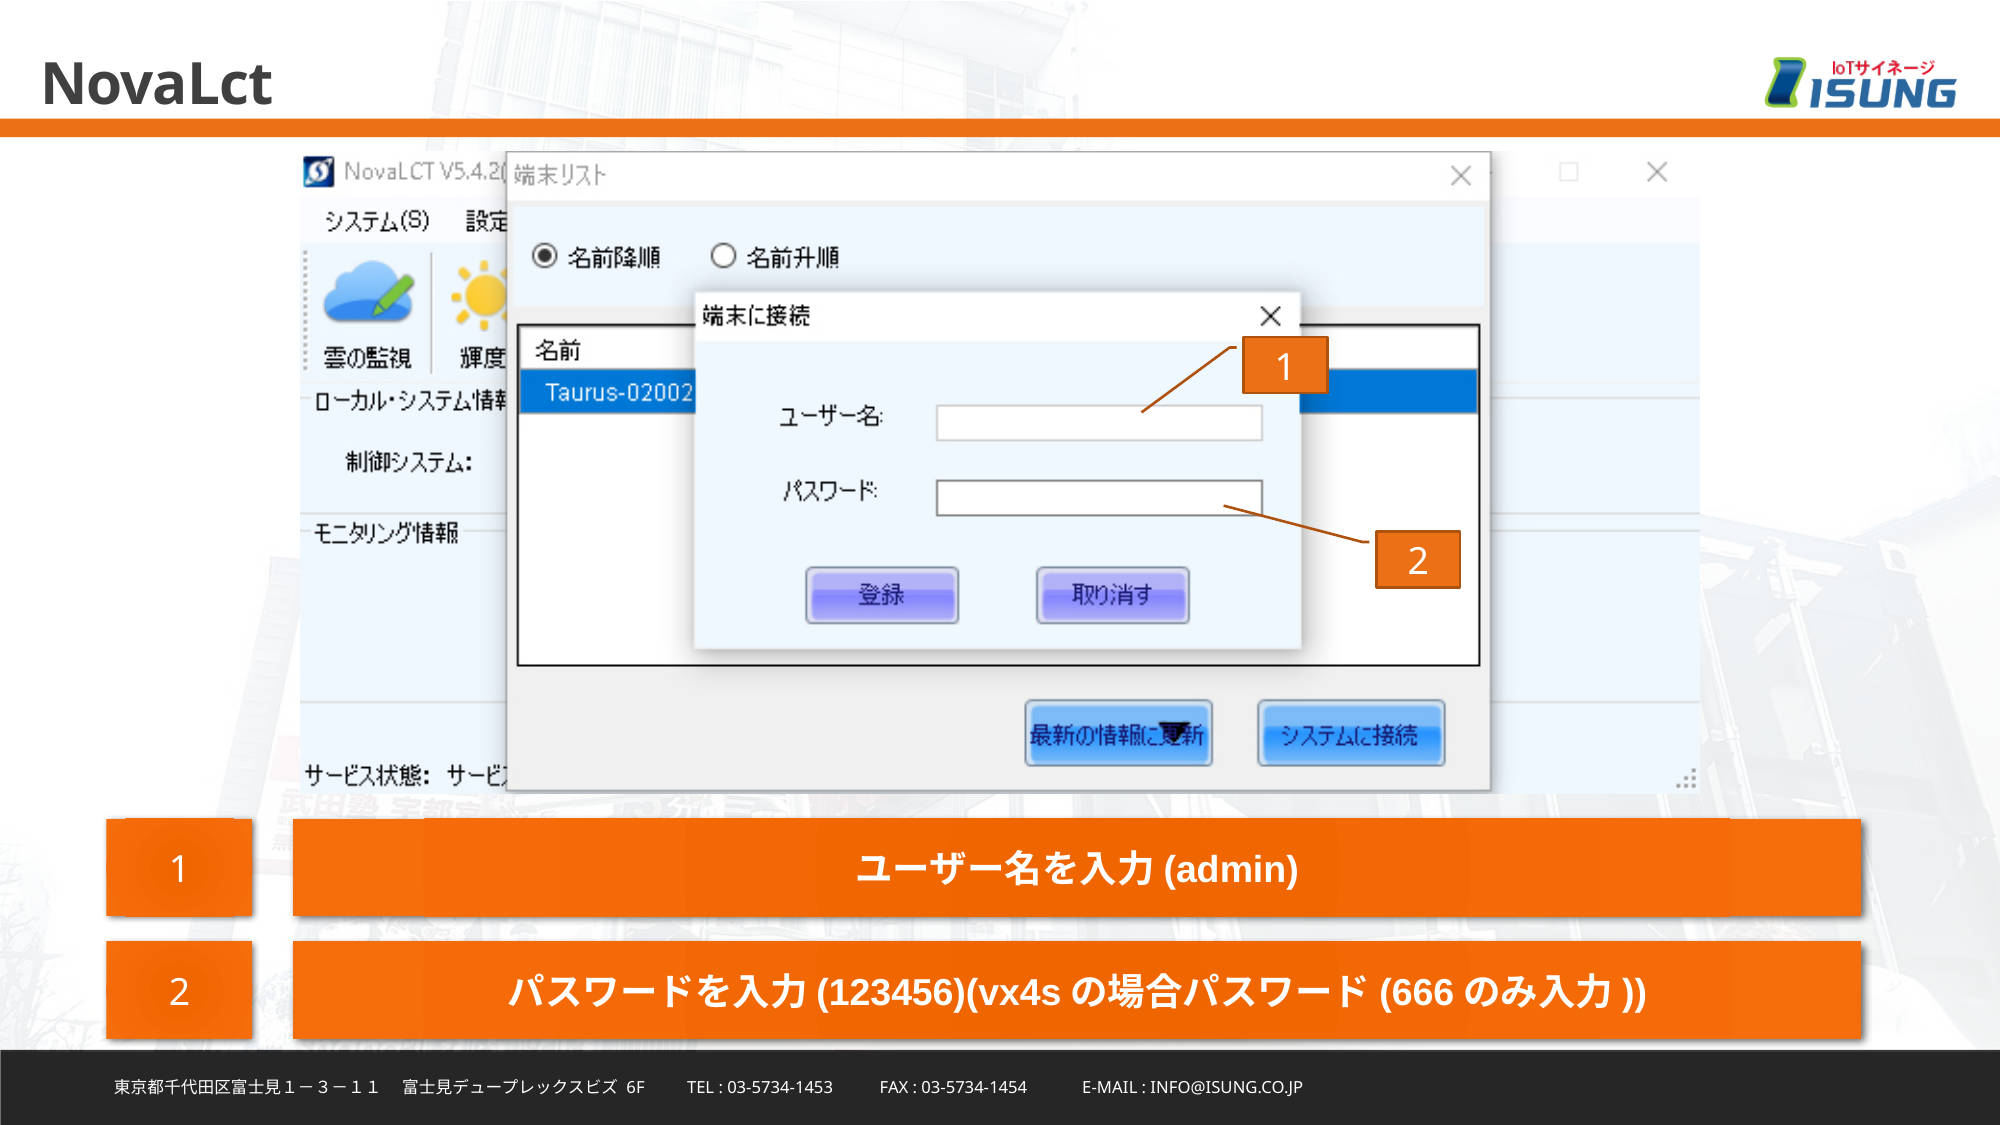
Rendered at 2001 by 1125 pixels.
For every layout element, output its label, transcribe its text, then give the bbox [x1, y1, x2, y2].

text_box 東京都千代田区富士見１－３－１１ 富士見デュープレックスビズ 6F TEL : 03-5734-1453 FAX : 03-5734-1454 E-Mail : info@isung.co.jp [25, 1067, 1320, 1110]
picture [0, 0, 2000, 1053]
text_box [300, 151, 1700, 794]
